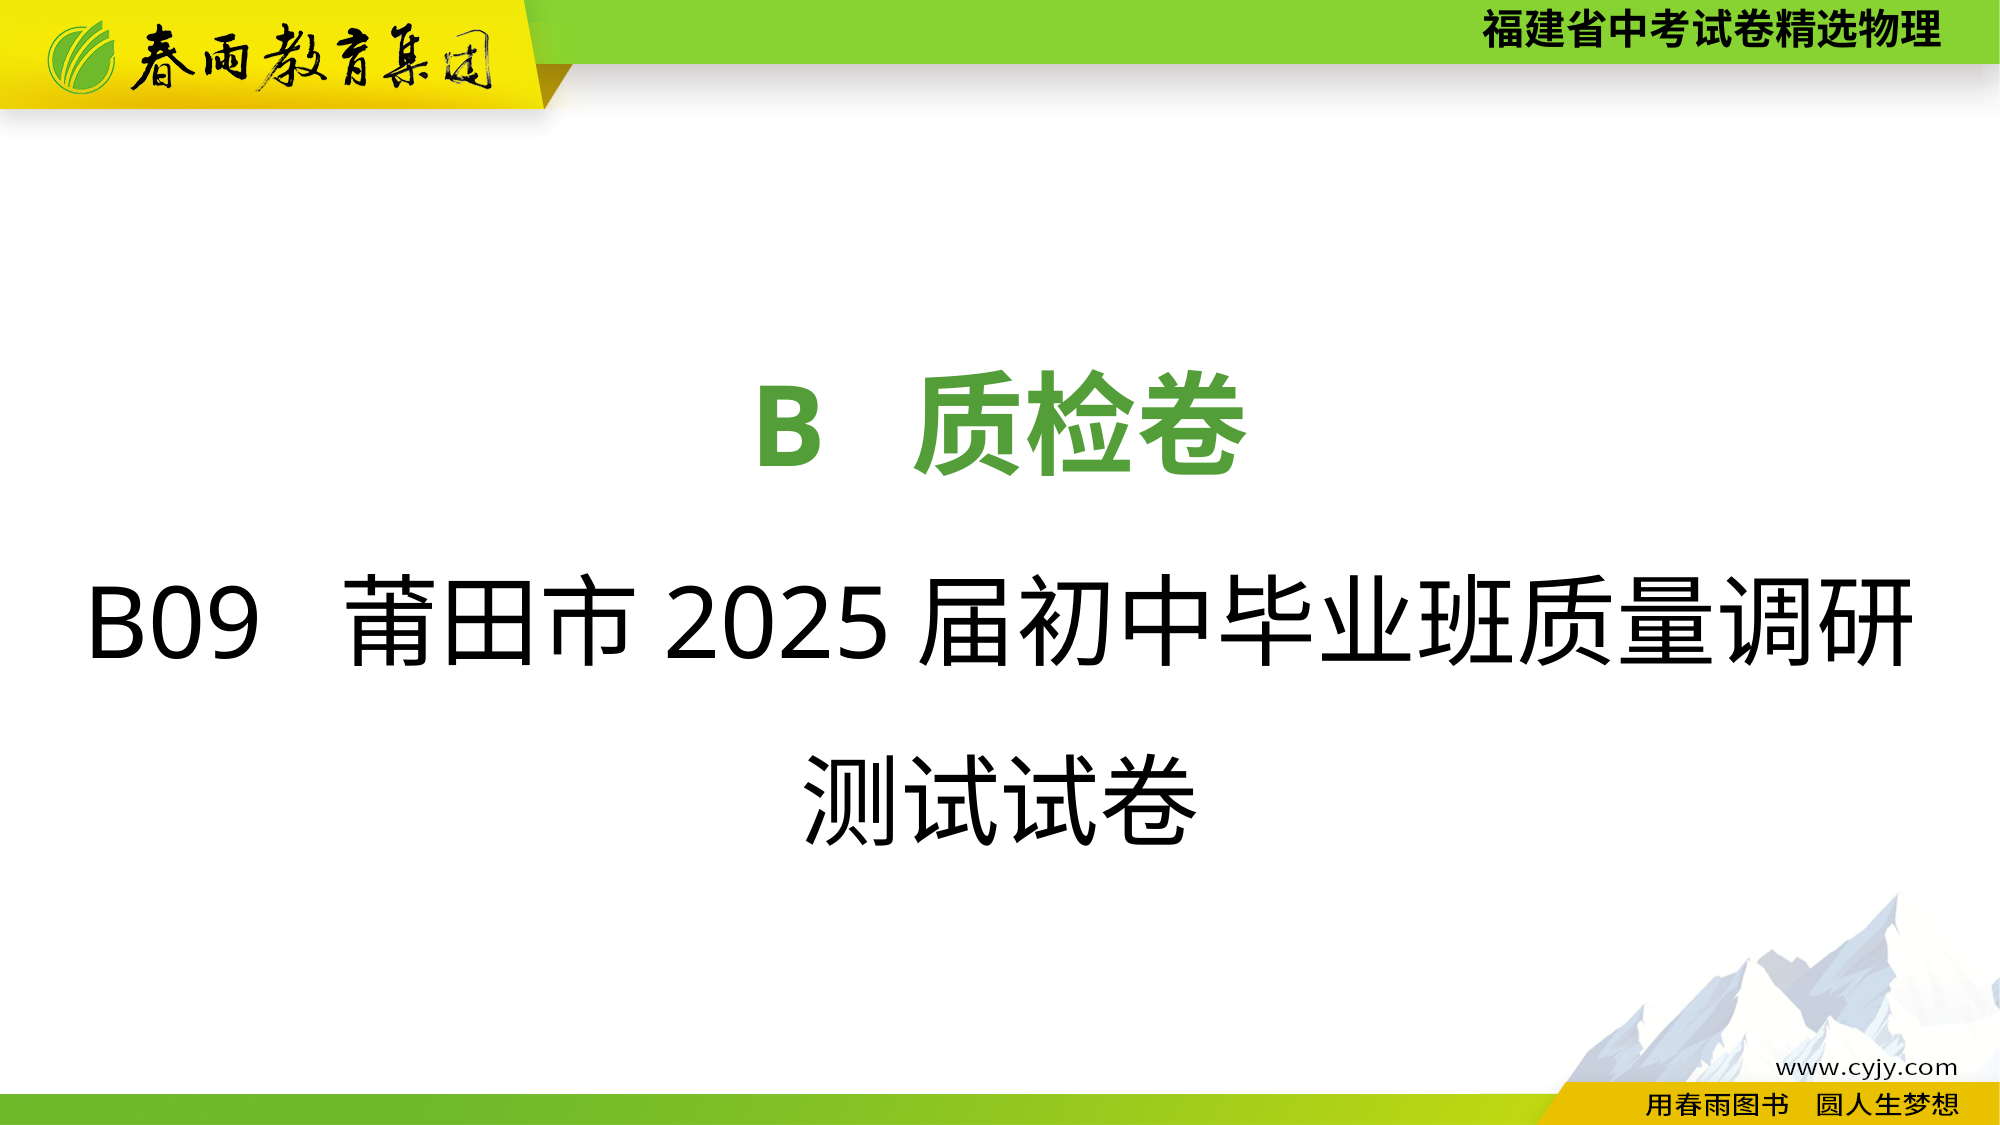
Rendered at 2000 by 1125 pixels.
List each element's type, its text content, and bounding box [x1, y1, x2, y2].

text_box B09 莆田市2025届初中毕业班质量调研测试试卷 [54, 491, 1946, 867]
text_box B 质检卷 [54, 278, 1946, 491]
picture [0, 0, 2000, 1125]
